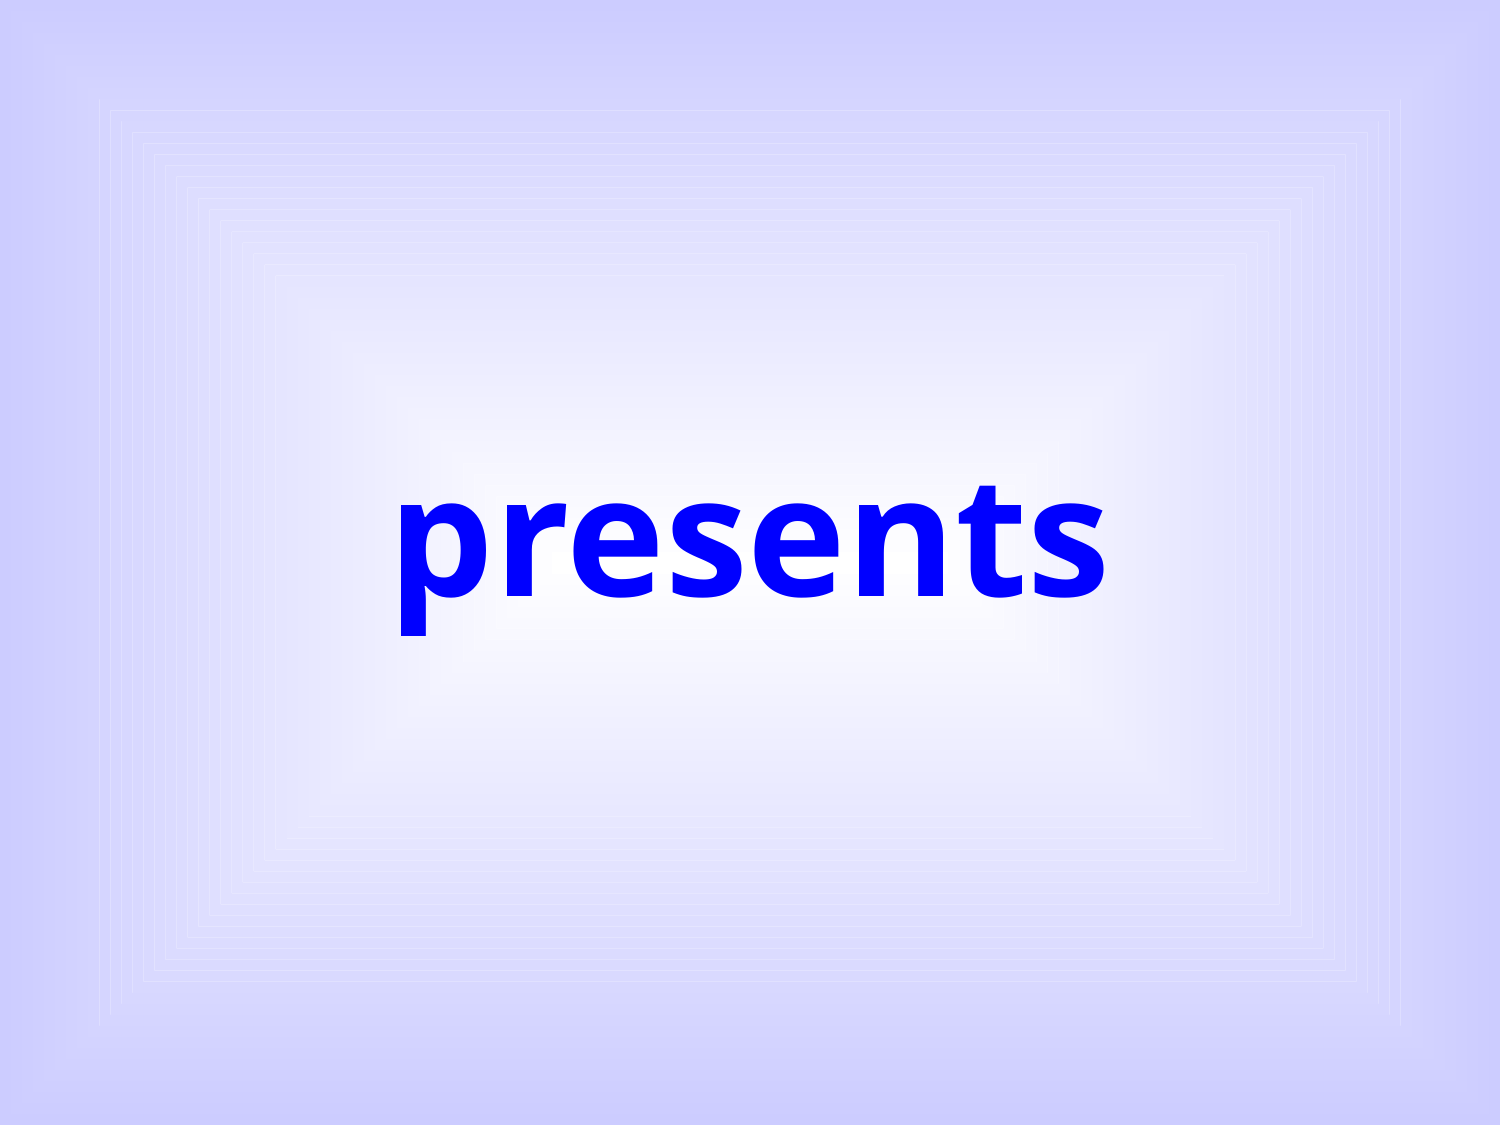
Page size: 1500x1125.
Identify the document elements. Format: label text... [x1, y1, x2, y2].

text_box presents [99, 422, 1400, 638]
